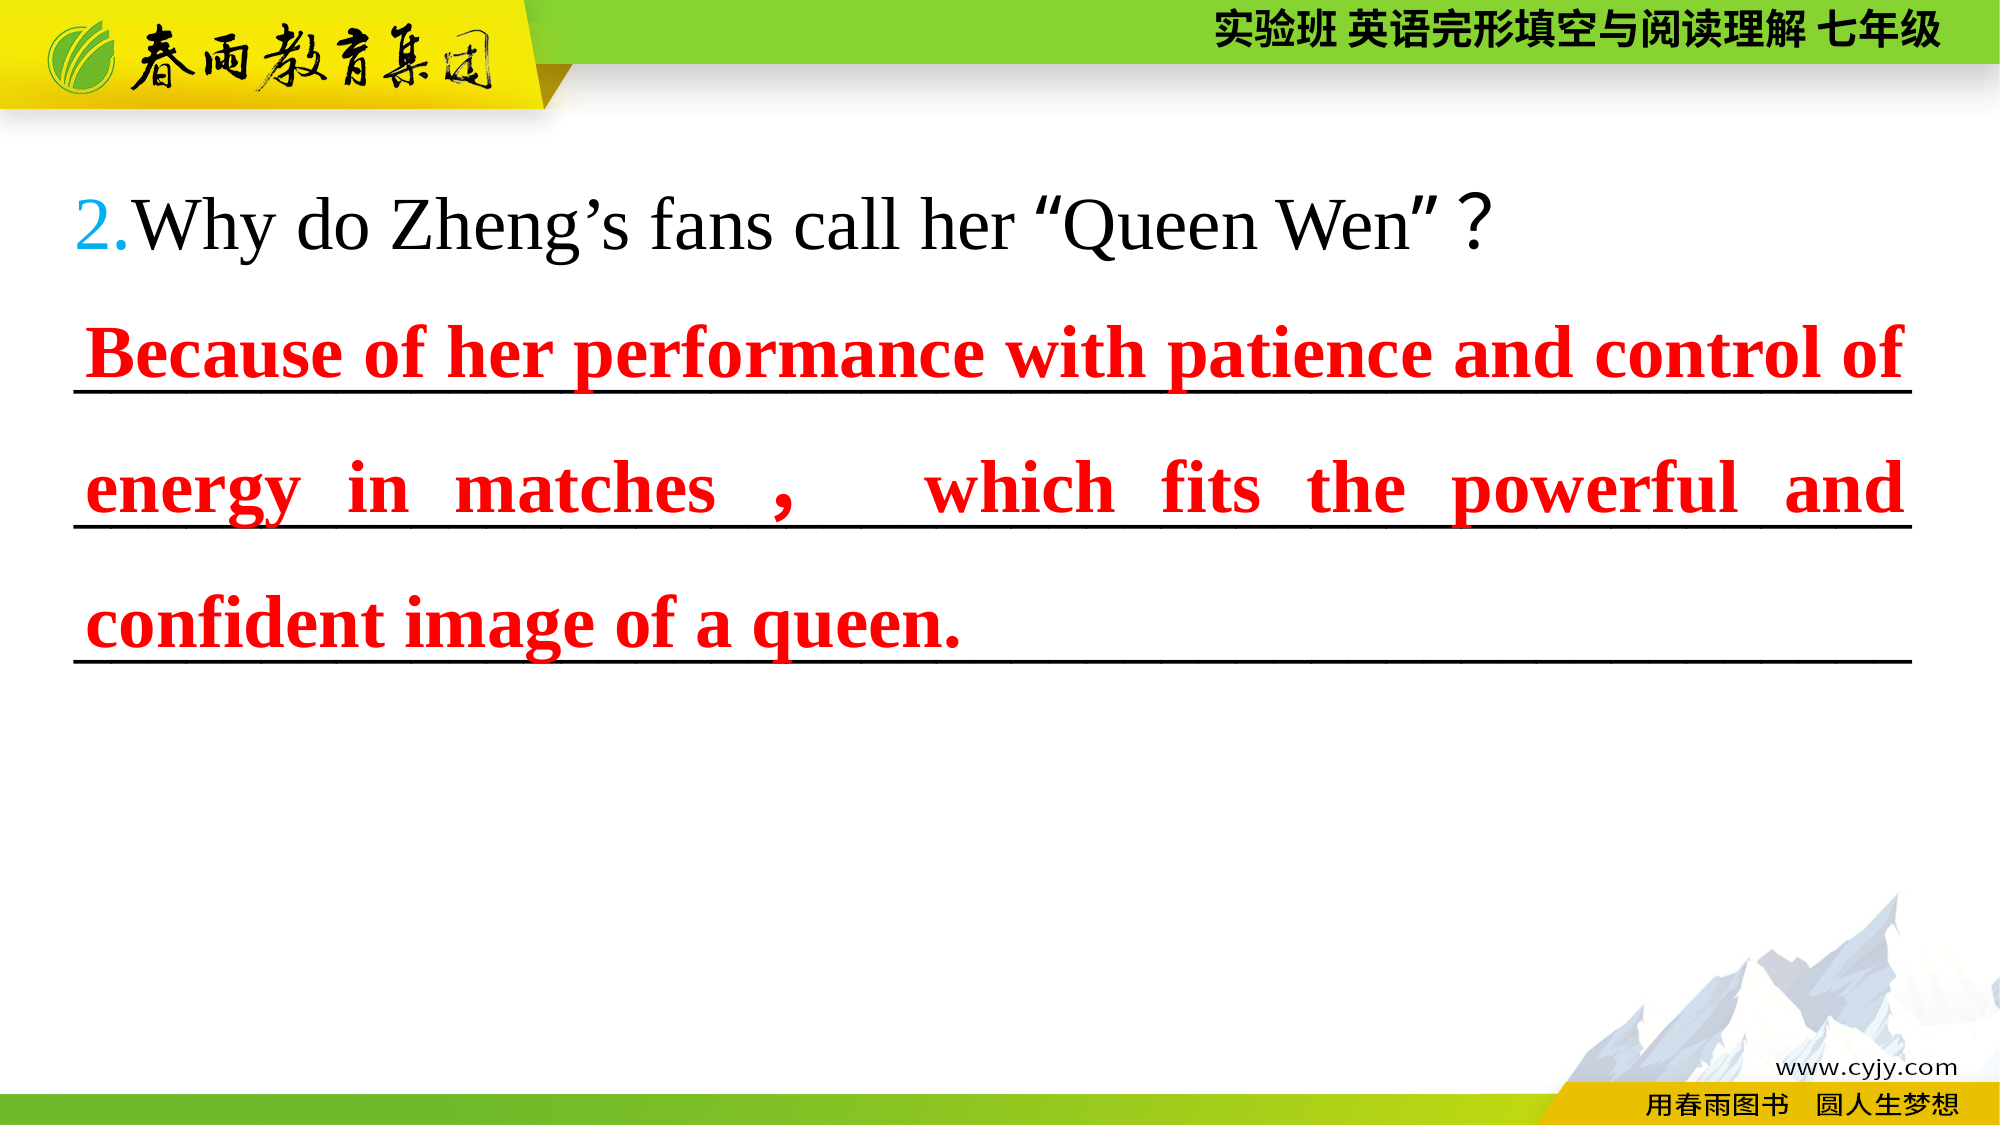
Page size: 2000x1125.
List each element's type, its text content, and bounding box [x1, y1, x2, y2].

text_box Because of her performance with patience and control of energy in matches， which fits the powerful and confident image of a queen. [70, 250, 1922, 671]
picture [0, 0, 2000, 1125]
list 2.Why do Zheng’s fans call her “Queen Wen”？ _________________________________________________ _________________________________________________ _________________________________________________ [59, 122, 1944, 683]
